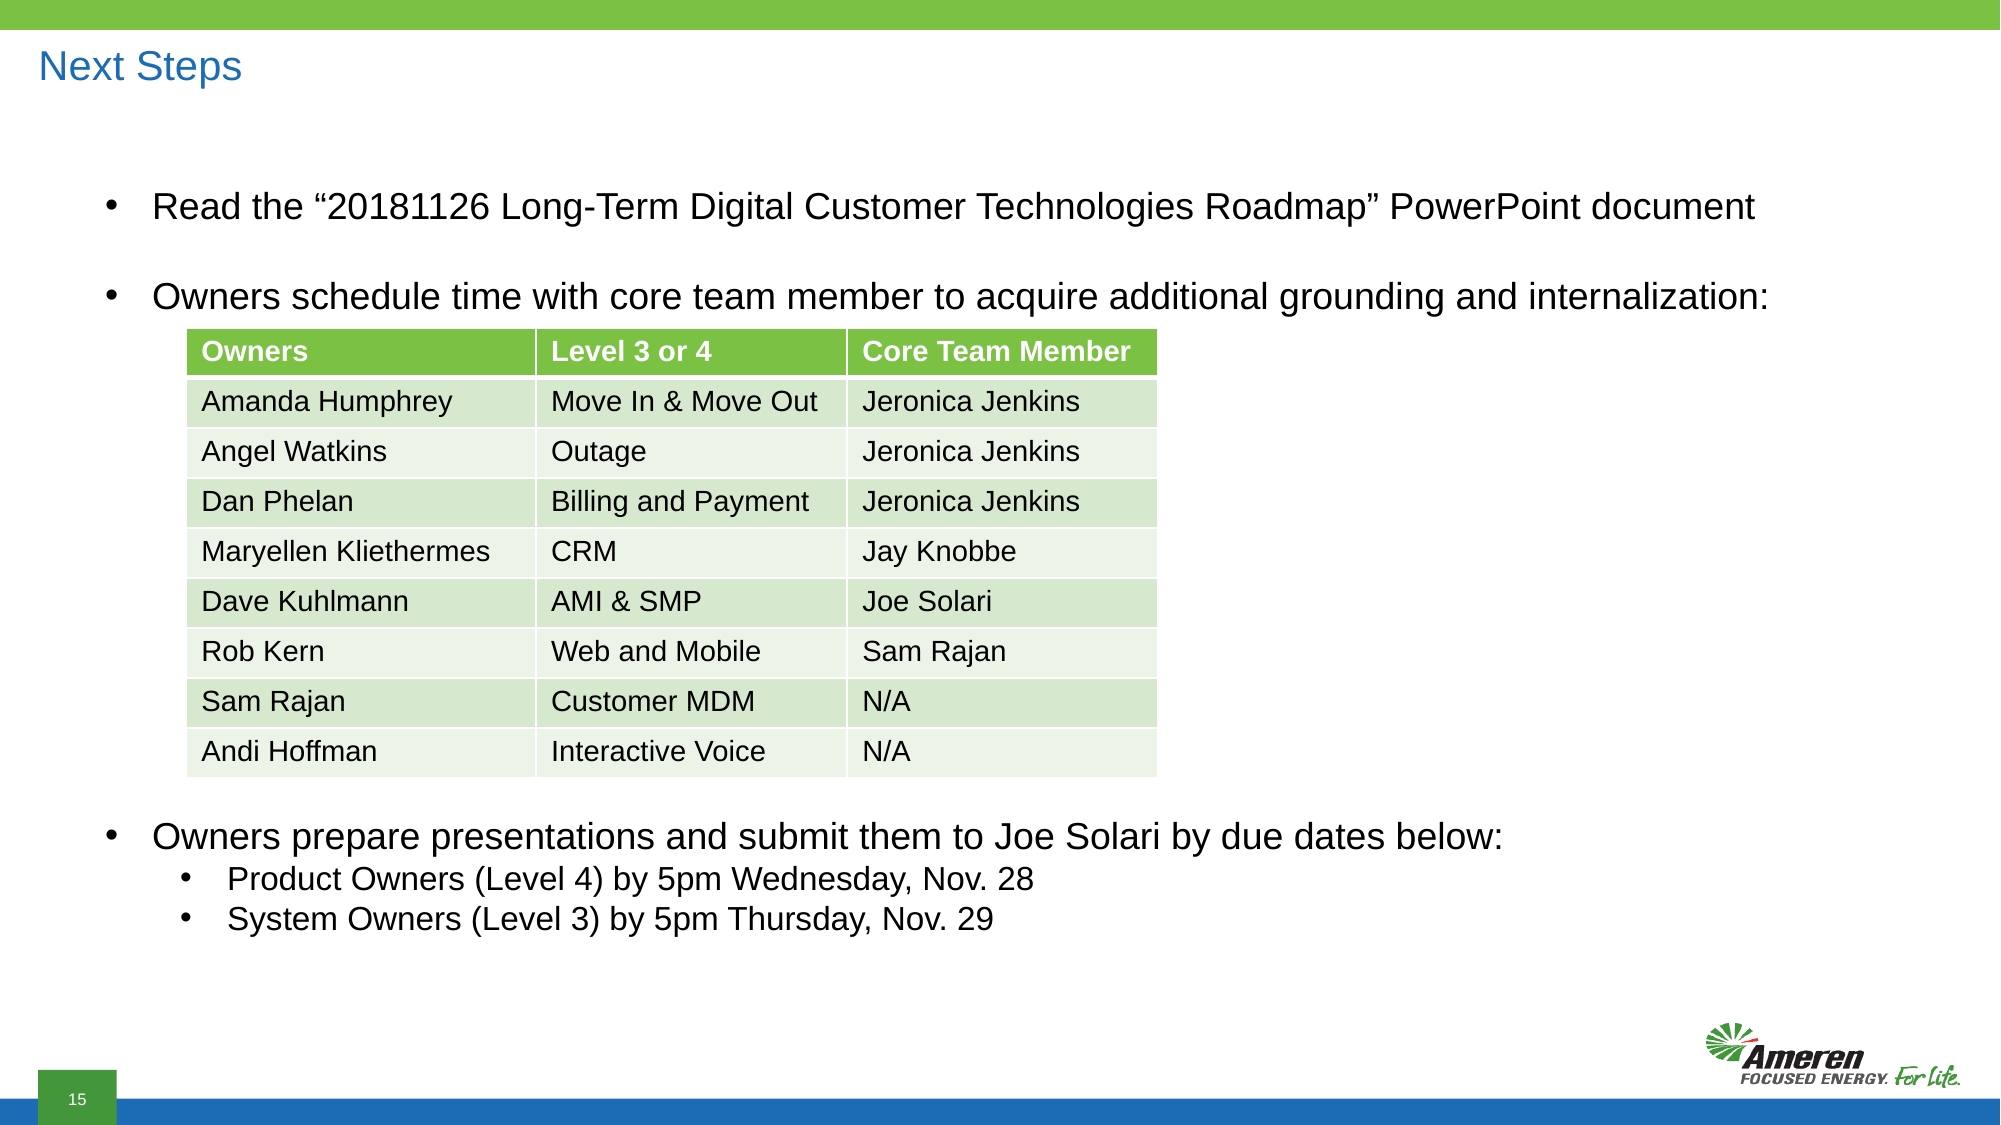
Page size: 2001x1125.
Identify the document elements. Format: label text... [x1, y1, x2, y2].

table_cell Web and Mobile [537, 629, 846, 677]
text_box Read the “20181126 Long-Term Digital Customer Technologies Roadmap” PowerPoint document Owners schedule time with core team member to acquire additional grounding and internalization: Owners prepare presentations and submit them to Joe Solari by due dates below: Product Owners (Level 4) by 5pm Wednesday, Nov. 28 System Owners (Level 3) by 5pm Thursday, Nov. 29 [90, 174, 1785, 945]
table_header Owners [187, 329, 535, 375]
table_cell Amanda Humphrey [187, 380, 535, 427]
table_header Core Team Member [848, 329, 1157, 375]
table_cell Maryellen Kliethermes [187, 529, 535, 577]
table_cell Jay Knobbe [848, 529, 1157, 577]
table_cell N/A [848, 729, 1157, 777]
table_cell N/A [848, 679, 1157, 727]
table_cell Jeronica Jenkins [848, 479, 1157, 527]
table_cell Customer MDM [537, 679, 846, 727]
table_cell Rob Kern [187, 629, 535, 677]
table_cell Sam Rajan [187, 679, 535, 727]
table_cell Interactive Voice [537, 729, 846, 777]
table_cell Dave Kuhlmann [187, 579, 535, 627]
table_cell Joe Solari [848, 579, 1157, 627]
table_cell Outage [537, 429, 846, 477]
table_cell Dan Phelan [187, 479, 535, 527]
table_cell Andi Hoffman [187, 729, 535, 777]
table_cell Move In & Move Out [537, 380, 846, 427]
table_cell AMI & SMP [537, 579, 846, 627]
title Next Steps [38, 38, 1962, 90]
table_cell Billing and Payment [537, 479, 846, 527]
table_cell CRM [537, 529, 846, 577]
table_cell Angel Watkins [187, 429, 535, 477]
picture [1706, 1023, 1967, 1088]
table_cell Sam Rajan [848, 629, 1157, 677]
table_cell Jeronica Jenkins [848, 429, 1157, 477]
table_header Level 3 or 4 [537, 329, 846, 375]
table_cell Jeronica Jenkins [848, 380, 1157, 427]
